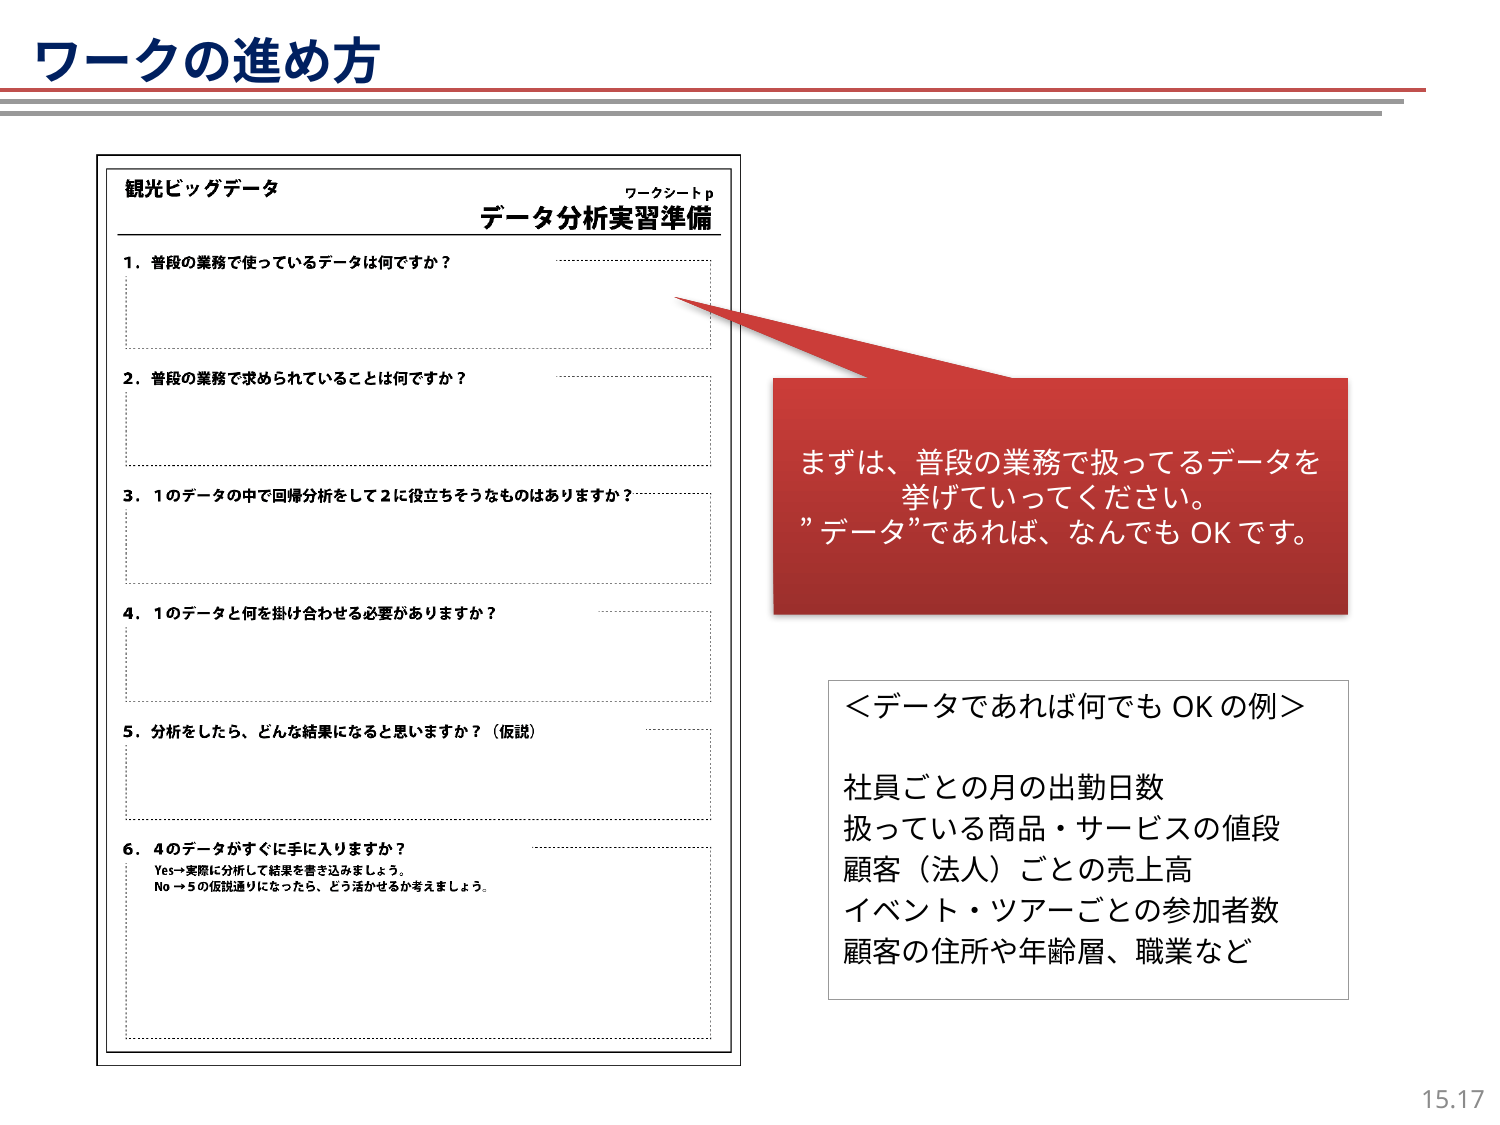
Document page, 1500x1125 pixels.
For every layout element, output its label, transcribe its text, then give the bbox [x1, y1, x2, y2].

list ＜データであれば何でもOKの例＞ 社員ごとの月の出勤日数 扱っている商品・サービスの値段 顧客（法人）ごとの売上高 イベント・ツアーごとの参加者数 顧客の住所や年齢層、職業など [828, 680, 1349, 1000]
text_box まずは、普段の業務で扱ってるデータを 挙げていってください。 ”データ”であれば、なんでもOKです。 [746, 314, 1349, 615]
picture [96, 153, 741, 1066]
slide_number 16 [1381, 1065, 1500, 1125]
text_box ワークの進め方 [17, 21, 1459, 151]
